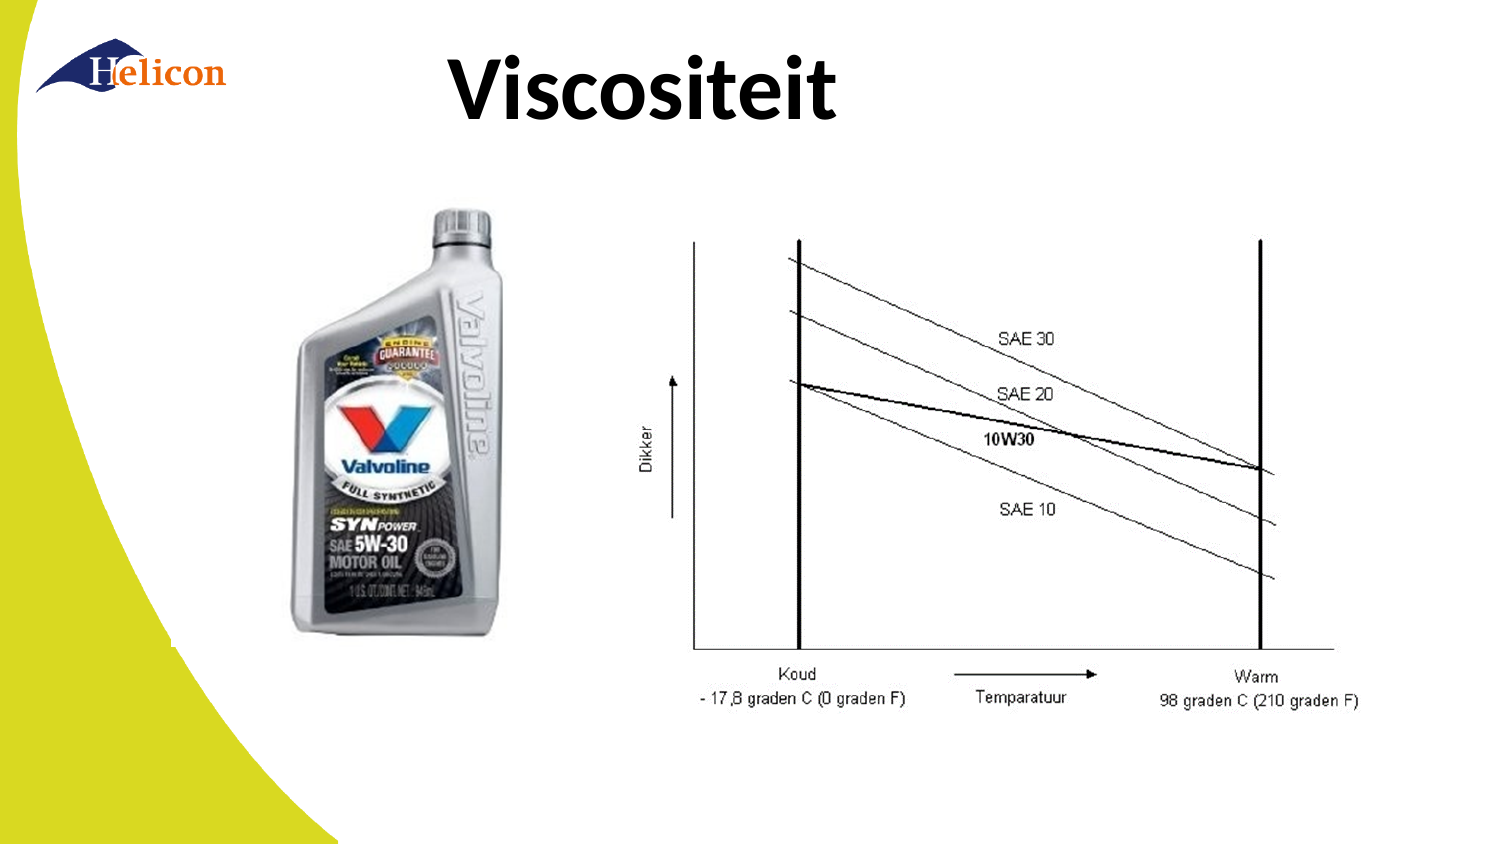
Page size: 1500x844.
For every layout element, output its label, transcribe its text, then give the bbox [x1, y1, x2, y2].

picture [0, 0, 1500, 844]
text_box Viscositeit [432, 20, 854, 145]
